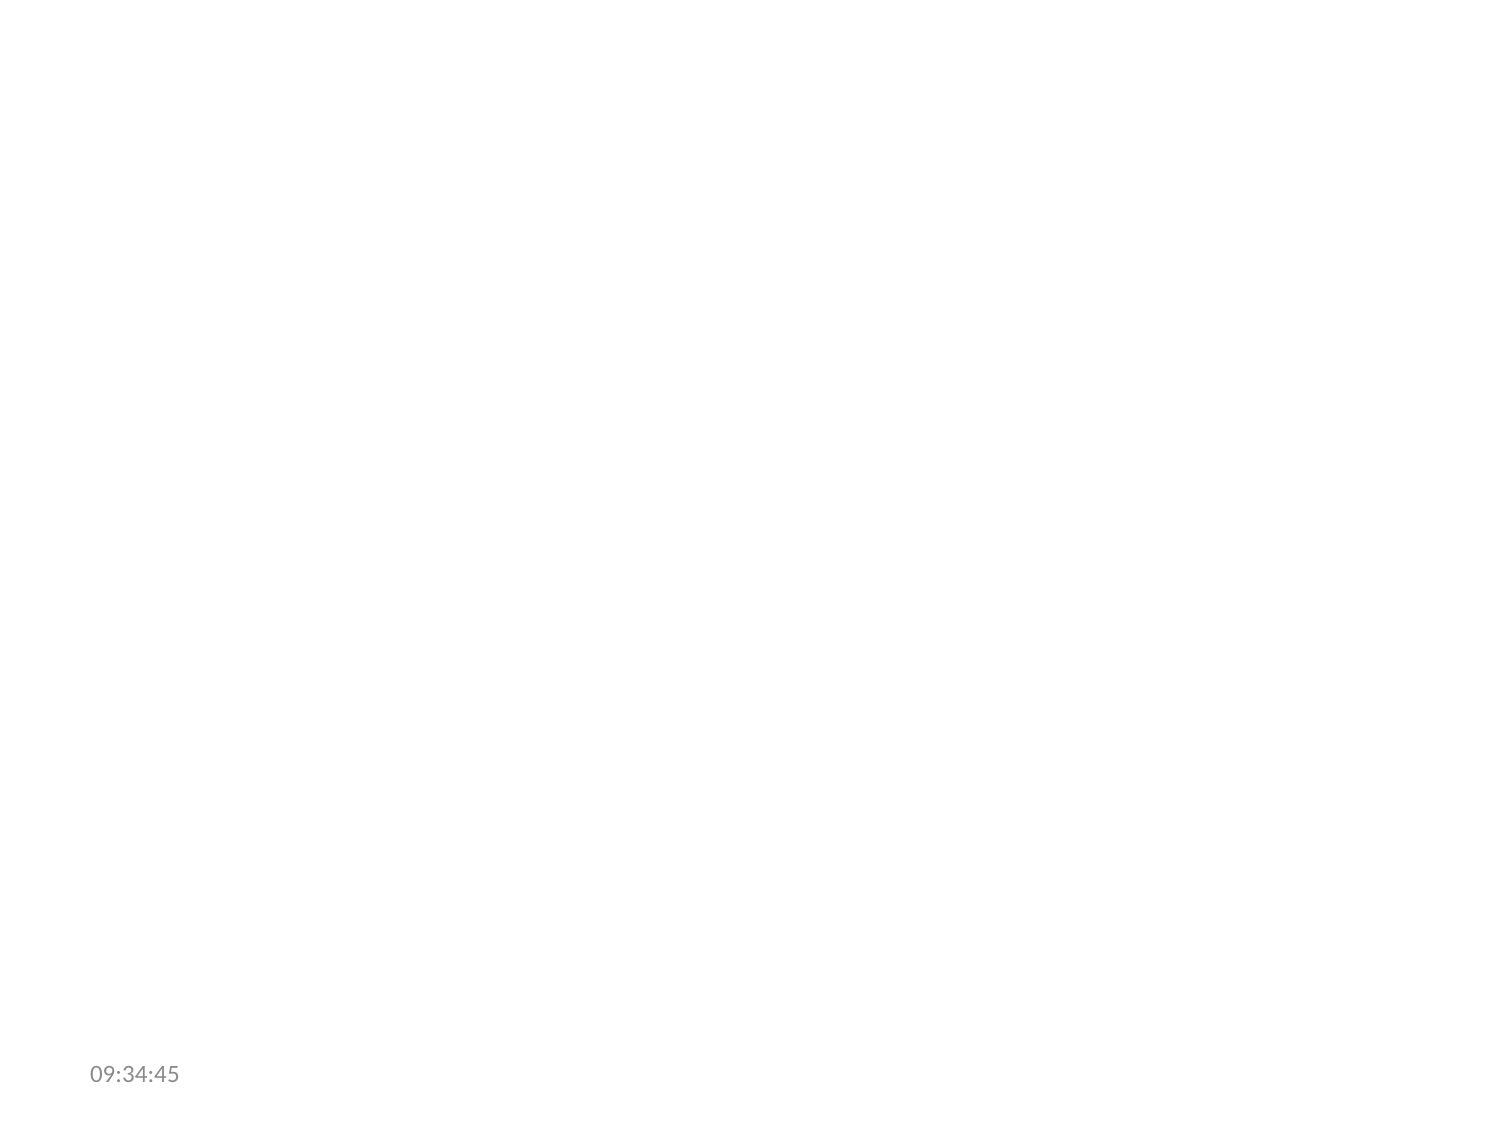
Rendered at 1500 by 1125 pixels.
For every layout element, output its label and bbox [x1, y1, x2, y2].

slide_number [75, 1042, 425, 1103]
